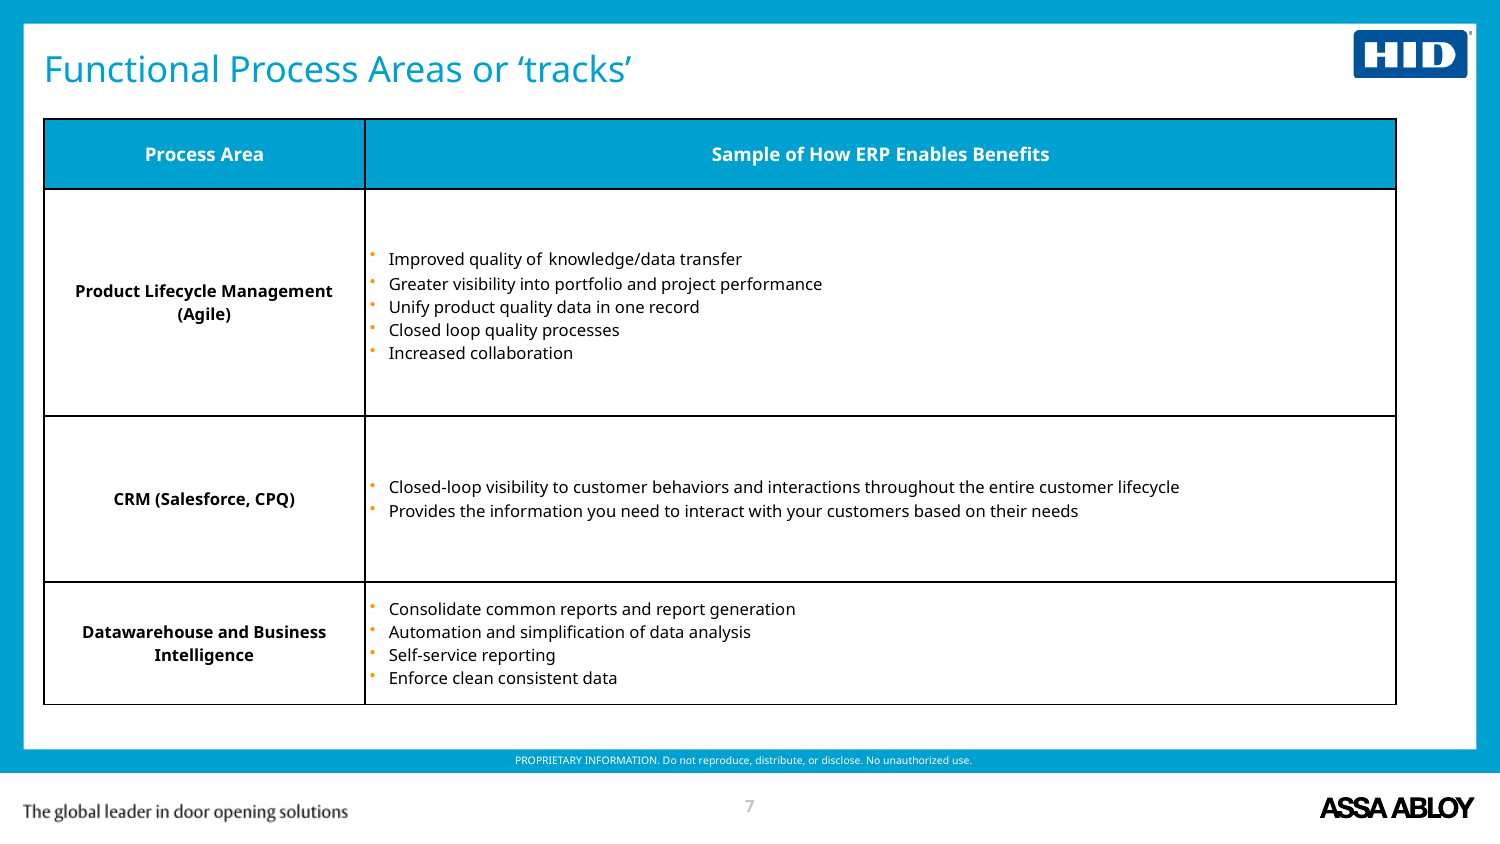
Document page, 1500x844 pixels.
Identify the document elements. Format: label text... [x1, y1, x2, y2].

picture [22, 802, 350, 824]
table_cell Closed-loop visibility to customer behaviors and interactions throughout the entire customer lifecycle Provides the information you need to interact with your customers based on their needs [366, 417, 1395, 581]
table_header Sample of How ERP Enables Benefits [366, 120, 1395, 188]
table_header Process Area [45, 120, 364, 188]
title Functional Process Areas or ‘tracks’ [43, 46, 1037, 118]
table_cell Improved quality of knowledge/data transfer Greater visibility into portfolio and project performance Unify product quality data in one record Closed loop quality processes Increased collaboration [366, 190, 1395, 415]
slide_number 7 [706, 792, 794, 822]
table_cell Consolidate common reports and report generation Automation and simplification of data analysis Self-service reporting Enforce clean consistent data [366, 583, 1395, 704]
table_cell CRM (Salesforce, CPQ) [45, 417, 364, 581]
table_cell Product Lifecycle Management (Agile) [45, 190, 364, 415]
table_cell Datawarehouse and Business Intelligence [45, 583, 364, 704]
